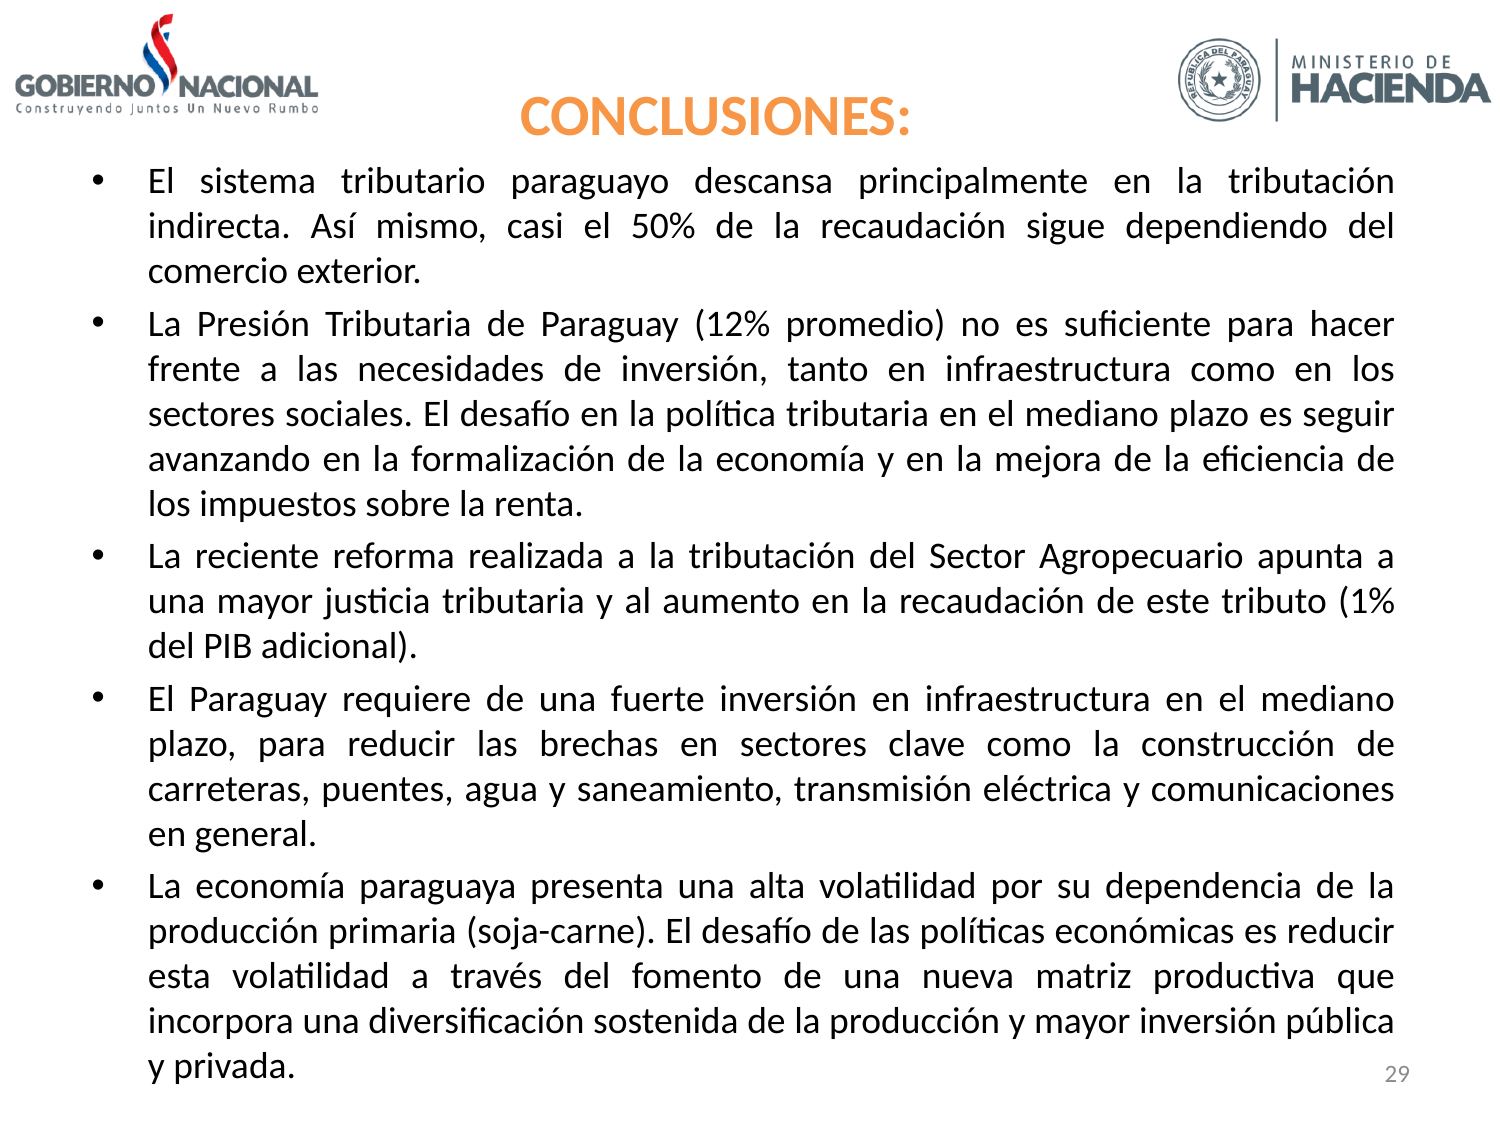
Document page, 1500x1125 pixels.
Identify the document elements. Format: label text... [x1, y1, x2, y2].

list El sistema tributario paraguayo descansa principalmente en la tributación indirecta. Así mismo, casi el 50% de la recaudación sigue dependiendo del comercio exterior. La Presión Tributaria de Paraguay (12% promedio) no es suficiente para hacer frente a las necesidades de inversión, tanto en infraestructura como en los sectores sociales. El desafío en la política tributaria en el mediano plazo es seguir avanzando en la formalización de la economía y en la mejora de la eficiencia de los impuestos sobre la renta. La reciente reforma realizada a la tributación del Sector Agropecuario apunta a una mayor justicia tributaria y al aumento en la recaudación de este tributo (1% del PIB adicional). El Paraguay requiere de una fuerte inversión en infraestructura en el mediano plazo, para reducir las brechas en sectores clave como la construcción de carreteras, puentes, agua y saneamiento, transmisión eléctrica y comunicaciones en general. La economía paraguaya presenta una alta volatilidad por su dependencia de la producción primaria (soja-carne). El desafío de las políticas económicas es reducir esta volatilidad a través del fomento de una nueva matriz productiva que incorpora una diversificación sostenida de la producción y mayor inversión pública y privada. [76, 148, 1412, 892]
picture [5, 7, 328, 125]
slide_number 29 [1074, 1042, 1425, 1103]
title CONCLUSIONES: [41, 54, 1392, 171]
picture [1173, 33, 1495, 125]
